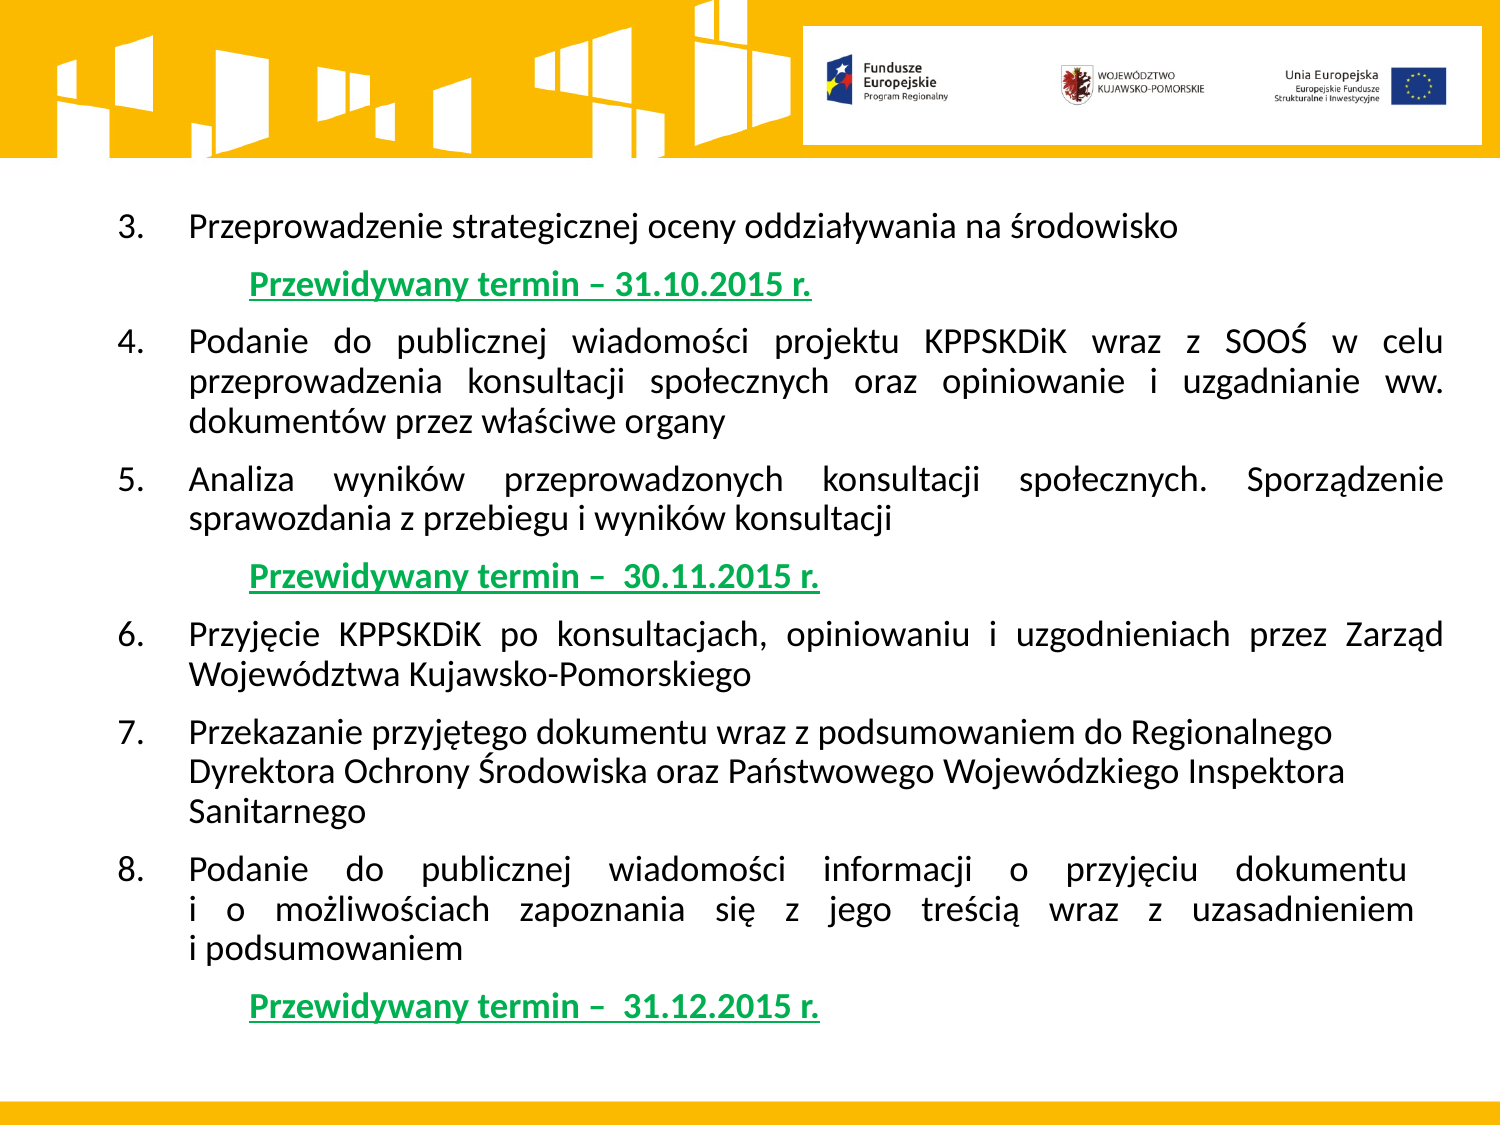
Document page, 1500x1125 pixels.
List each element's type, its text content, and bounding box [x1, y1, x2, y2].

list Przeprowadzenie strategicznej oceny oddziaływania na środowisko Przewidywany termin – 31.10.2015 r. Podanie do publicznej wiadomości projektu KPPSKDiK wraz z SOOŚ w celu przeprowadzenia konsultacji społecznych oraz opiniowanie i uzgadnianie ww. dokumentów przez właściwe organy Analiza wyników przeprowadzonych konsultacji społecznych. Sporządzenie sprawozdania z przebiegu i wyników konsultacji Przewidywany termin – 30.11.2015 r. Przyjęcie KPPSKDiK po konsultacjach, opiniowaniu i uzgodnieniach przez Zarząd Województwa Kujawsko-Pomorskiego Przekazanie przyjętego dokumentu wraz z podsumowaniem do Regionalnego Dyrektora Ochrony Środowiska oraz Państwowego Wojewódzkiego Inspektora Sanitarnego Podanie do publicznej wiadomości informacji o przyjęciu dokumentu i o możliwościach zapoznania się z jego treścią wraz z uzasadnieniem i podsumowaniem Przewidywany termin – 31.12.2015 r. [102, 199, 1461, 1043]
picture [0, 0, 1500, 1125]
